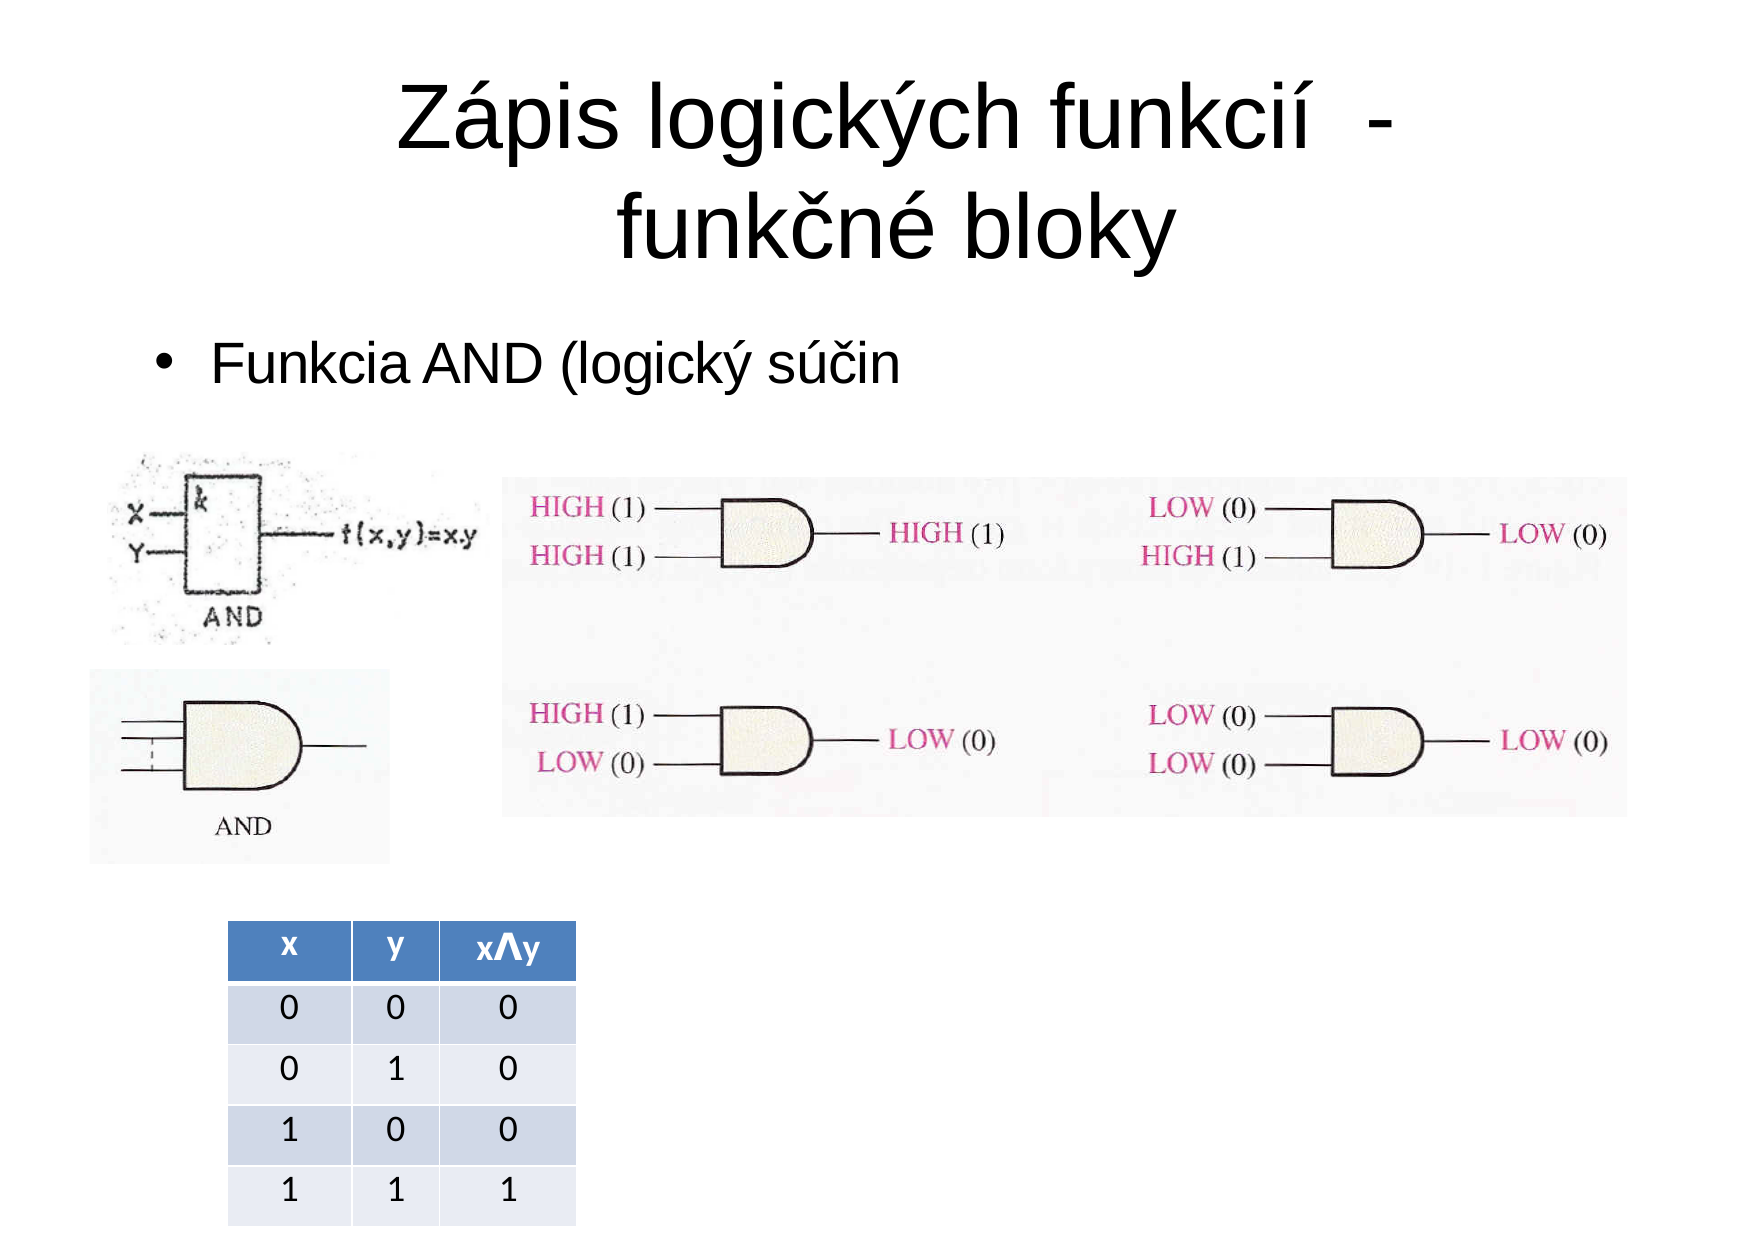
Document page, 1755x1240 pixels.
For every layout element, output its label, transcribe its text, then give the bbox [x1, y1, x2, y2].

table_header xꓥy [440, 921, 576, 981]
table_cell 0 [440, 1106, 576, 1165]
text_box Funkcia AND (logický súčin [152, 325, 1677, 432]
table_cell 1 [228, 1106, 351, 1165]
table_cell 0 [228, 1045, 351, 1104]
table_cell 0 [353, 1106, 439, 1165]
table_cell 0 [440, 986, 576, 1044]
table_cell 1 [440, 1167, 576, 1226]
table_cell 1 [353, 1167, 439, 1226]
table_header y [353, 921, 439, 981]
table_cell 0 [228, 986, 351, 1044]
table_cell 0 [353, 986, 439, 1044]
table_cell 1 [228, 1167, 351, 1226]
text_box Zápis logických funkcií - funkčné bloky [239, 57, 1553, 325]
table_cell 0 [440, 1045, 576, 1104]
picture [501, 477, 1628, 817]
table_cell 1 [353, 1045, 439, 1104]
table_header x [228, 921, 351, 981]
picture [89, 669, 390, 864]
picture [107, 441, 490, 645]
